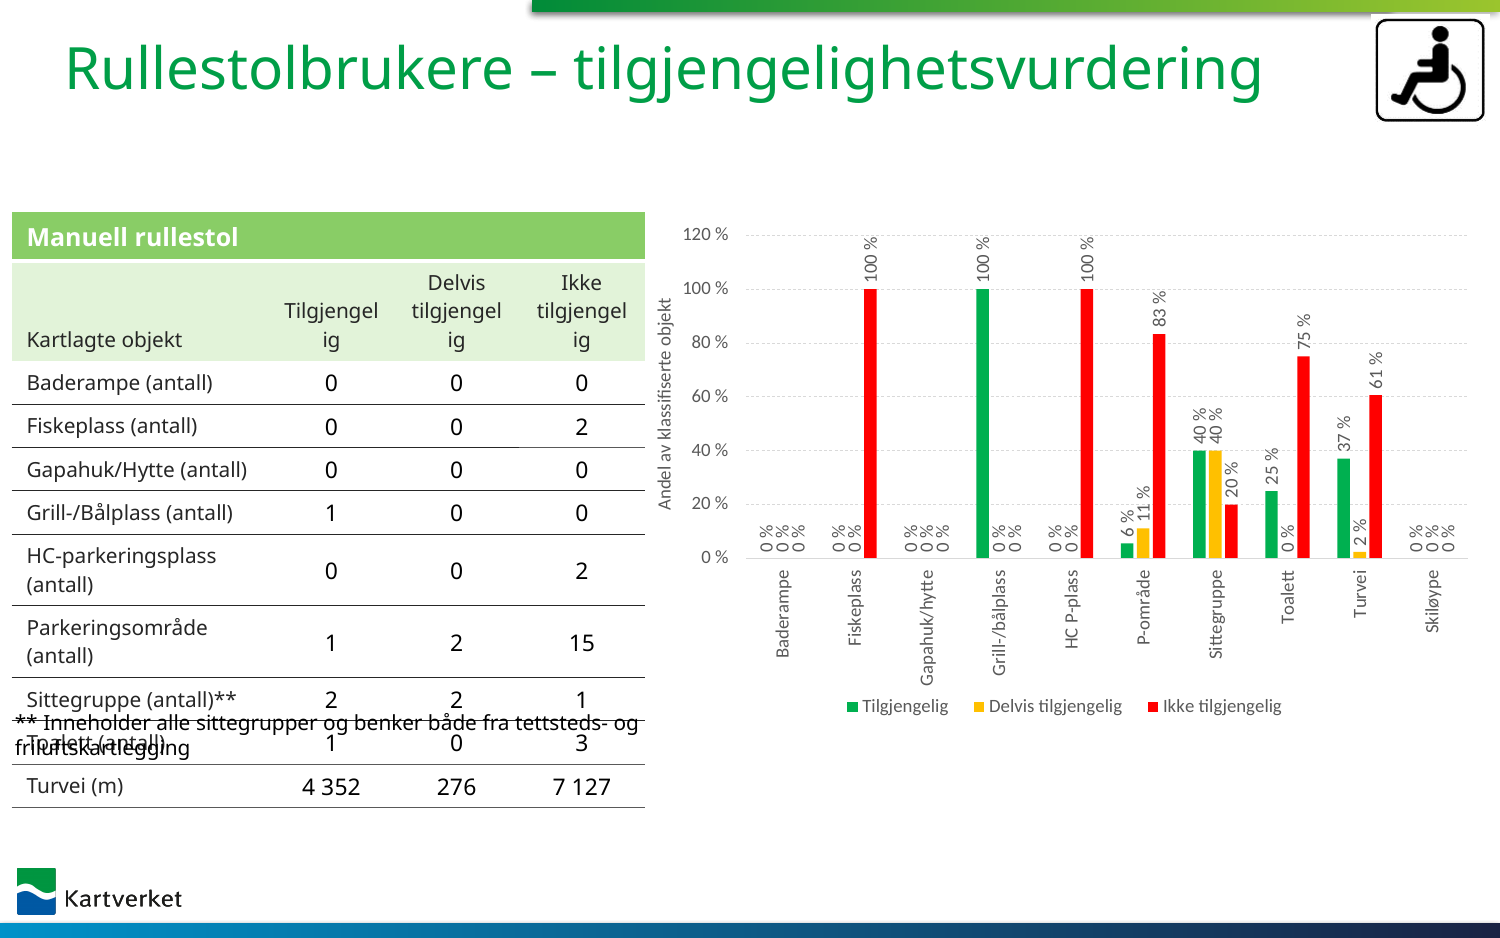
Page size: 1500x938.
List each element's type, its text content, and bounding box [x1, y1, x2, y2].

table_cell 2 [519, 535, 638, 605]
table_cell 0 [394, 448, 519, 490]
table_cell 0 [394, 535, 519, 605]
table_cell 0 [269, 448, 394, 490]
table_cell Delvis tilgjengelig [394, 263, 519, 361]
table_cell Grill-/Bålplass (antall) [12, 491, 269, 534]
table_cell Tilgjengelig [269, 263, 394, 361]
table_cell 276 [394, 768, 519, 807]
table_cell 2 [394, 678, 519, 702]
table_cell 0 [394, 491, 519, 534]
table_cell HC-parkeringsplass (antall) [12, 535, 269, 605]
text_box Rullestolbrukere – tilgjengelighetsvurdering [49, 12, 1372, 109]
table_cell 2 [519, 405, 638, 447]
text_box ** Inneholder alle sittegrupper og benker både fra tettsteds- og friluftskartlegging [0, 702, 745, 768]
table_cell 1 [269, 606, 394, 677]
table_cell 0 [519, 448, 638, 490]
table_cell 0 [269, 361, 394, 404]
table_cell Turvei (m) [12, 768, 269, 807]
table_cell 0 [519, 361, 638, 404]
table_cell 1 [519, 678, 638, 702]
table_cell 0 [519, 491, 638, 534]
table_cell 7 127 [519, 768, 645, 807]
table_cell 0 [269, 535, 394, 605]
table_cell 2 [394, 606, 519, 677]
table_cell 2 [269, 678, 394, 702]
table_cell 1 [269, 491, 394, 534]
table_cell Fiskeplass (antall) [12, 405, 269, 447]
table_cell 0 [394, 361, 519, 404]
table_header Manuell rullestol [12, 212, 645, 259]
picture [1371, 13, 1491, 127]
table_cell 0 [394, 405, 519, 447]
table_cell 4 352 [269, 768, 394, 807]
table_cell Gapahuk/Hytte (antall) [12, 448, 269, 490]
table_cell 15 [519, 606, 638, 677]
table_cell Parkeringsområde (antall) [12, 606, 269, 677]
table_cell Ikke tilgjengelig [519, 263, 638, 361]
table_cell Sittegruppe (antall)** [12, 678, 269, 702]
table_cell 0 [269, 405, 394, 447]
picture [643, 218, 1480, 728]
table_cell Baderampe (antall) [12, 361, 269, 404]
table_cell Kartlagte objekt [12, 263, 269, 361]
